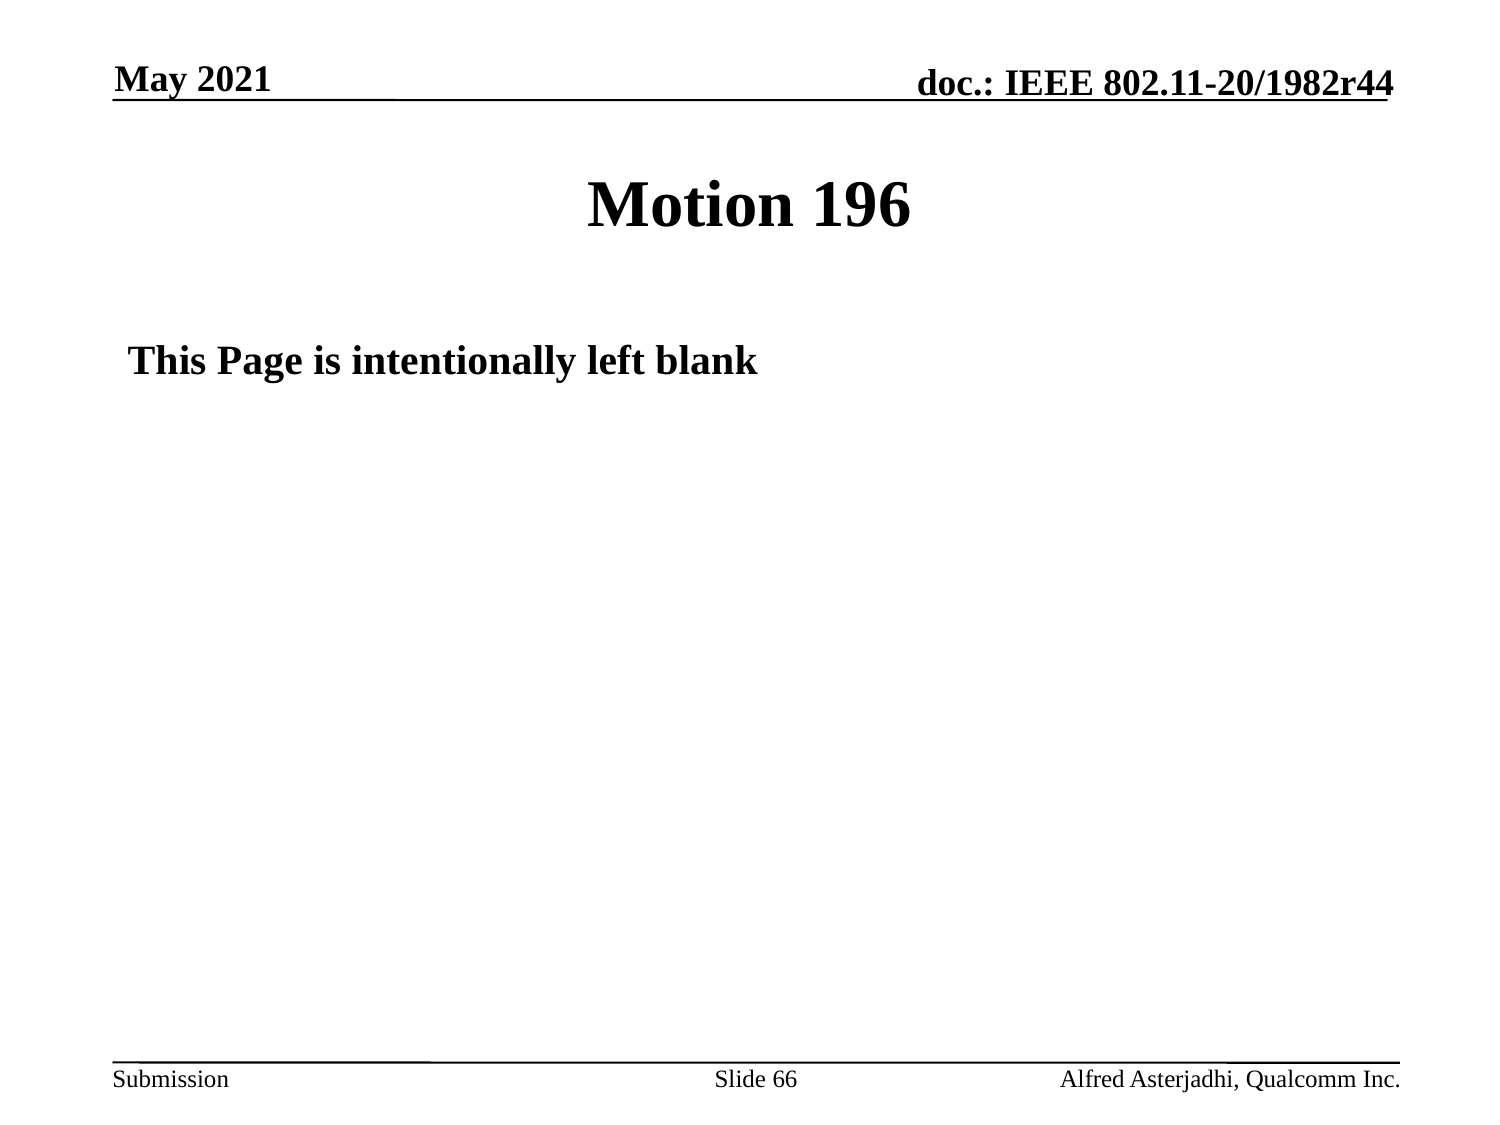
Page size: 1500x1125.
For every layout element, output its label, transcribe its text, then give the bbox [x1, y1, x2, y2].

list This Page is intentionally left blank [112, 324, 1388, 1000]
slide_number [114, 54, 423, 100]
slide_number Slide 66 [712, 1061, 800, 1123]
title Motion 196 [112, 112, 1388, 288]
footer Alfred Asterjadhi, Qualcomm Inc. [878, 1061, 1402, 1093]
